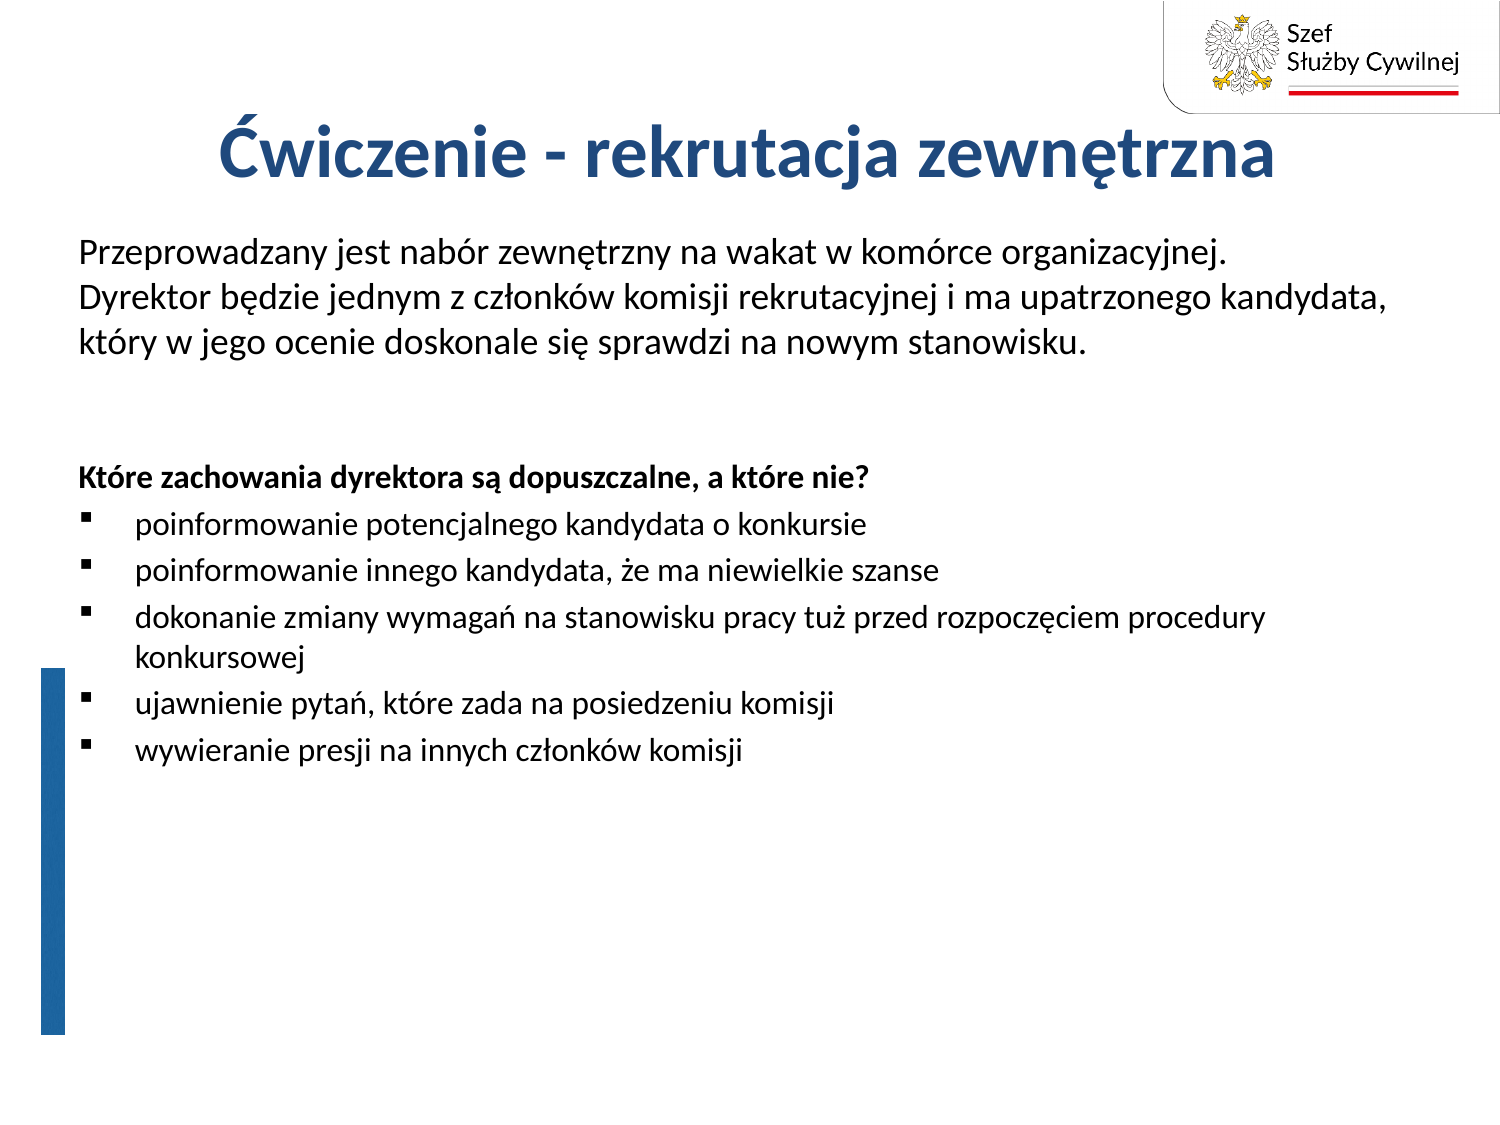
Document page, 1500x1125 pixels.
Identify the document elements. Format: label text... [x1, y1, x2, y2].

text_box Przeprowadzany jest nabór zewnętrzny na wakat w komórce organizacyjnej. Dyrektor będzie jednym z członków komisji rekrutacyjnej i ma upatrzonego kandydata, który w jego ocenie doskonale się sprawdzi na nowym stanowisku. Które zachowania dyrektora są dopuszczalne, a które nie? poinformowanie potencjalnego kandydata o konkursie poinformowanie innego kandydata, że ma niewielkie szanse dokonanie zmiany wymagań na stanowisku pracy tuż przed rozpoczęciem procedury konkursowej ujawnienie pytań, które zada na posiedzeniu komisji wywieranie presji na innych członków komisji [63, 219, 1434, 1035]
picture [1163, 0, 1500, 114]
picture [41, 668, 63, 1035]
title Ćwiczenie - rekrutacja zewnętrzna [98, 95, 1400, 219]
